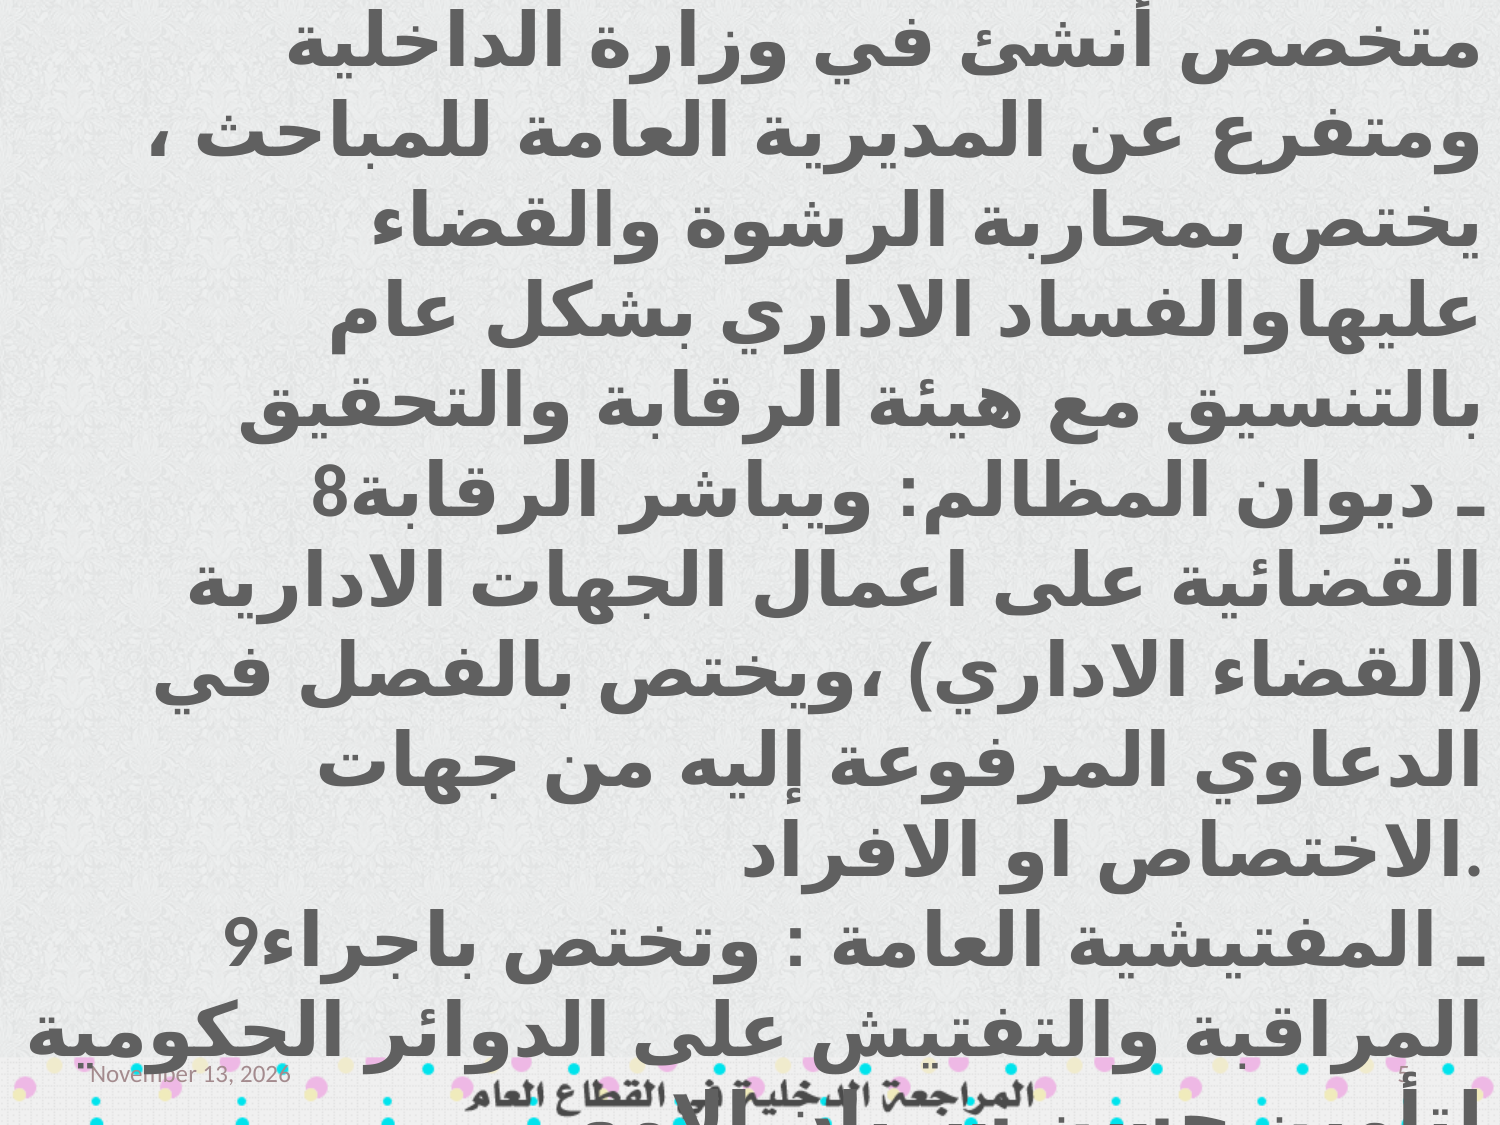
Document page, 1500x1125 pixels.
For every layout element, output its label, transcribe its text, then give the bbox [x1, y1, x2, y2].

text_box 7ـ المباحث الادراية: جهاز رقابي (سري) متخصص أنشئ في وزارة الداخلية ومتفرع عن المديرية العامة للمباحث ، يختص بمحاربة الرشوة والقضاء عليهاوالفساد الاداري بشكل عام بالتنسيق مع هيئة الرقابة والتحقيق 8ـ ديوان المظالم: ويباشر الرقابة القضائية على اعمال الجهات الادارية (القضاء الاداري) ،ويختص بالفصل في الدعاوي المرفوعة إليه من جهات الاختصاص او الافراد. 9ـ المفتيشية العامة : وتختص باجراء المراقبة والتفتيش على الدوائر الحكومية لتأمين حسن سريان الامور وانتظامها(رقابة مستمرة) [0, 0, 1500, 1125]
